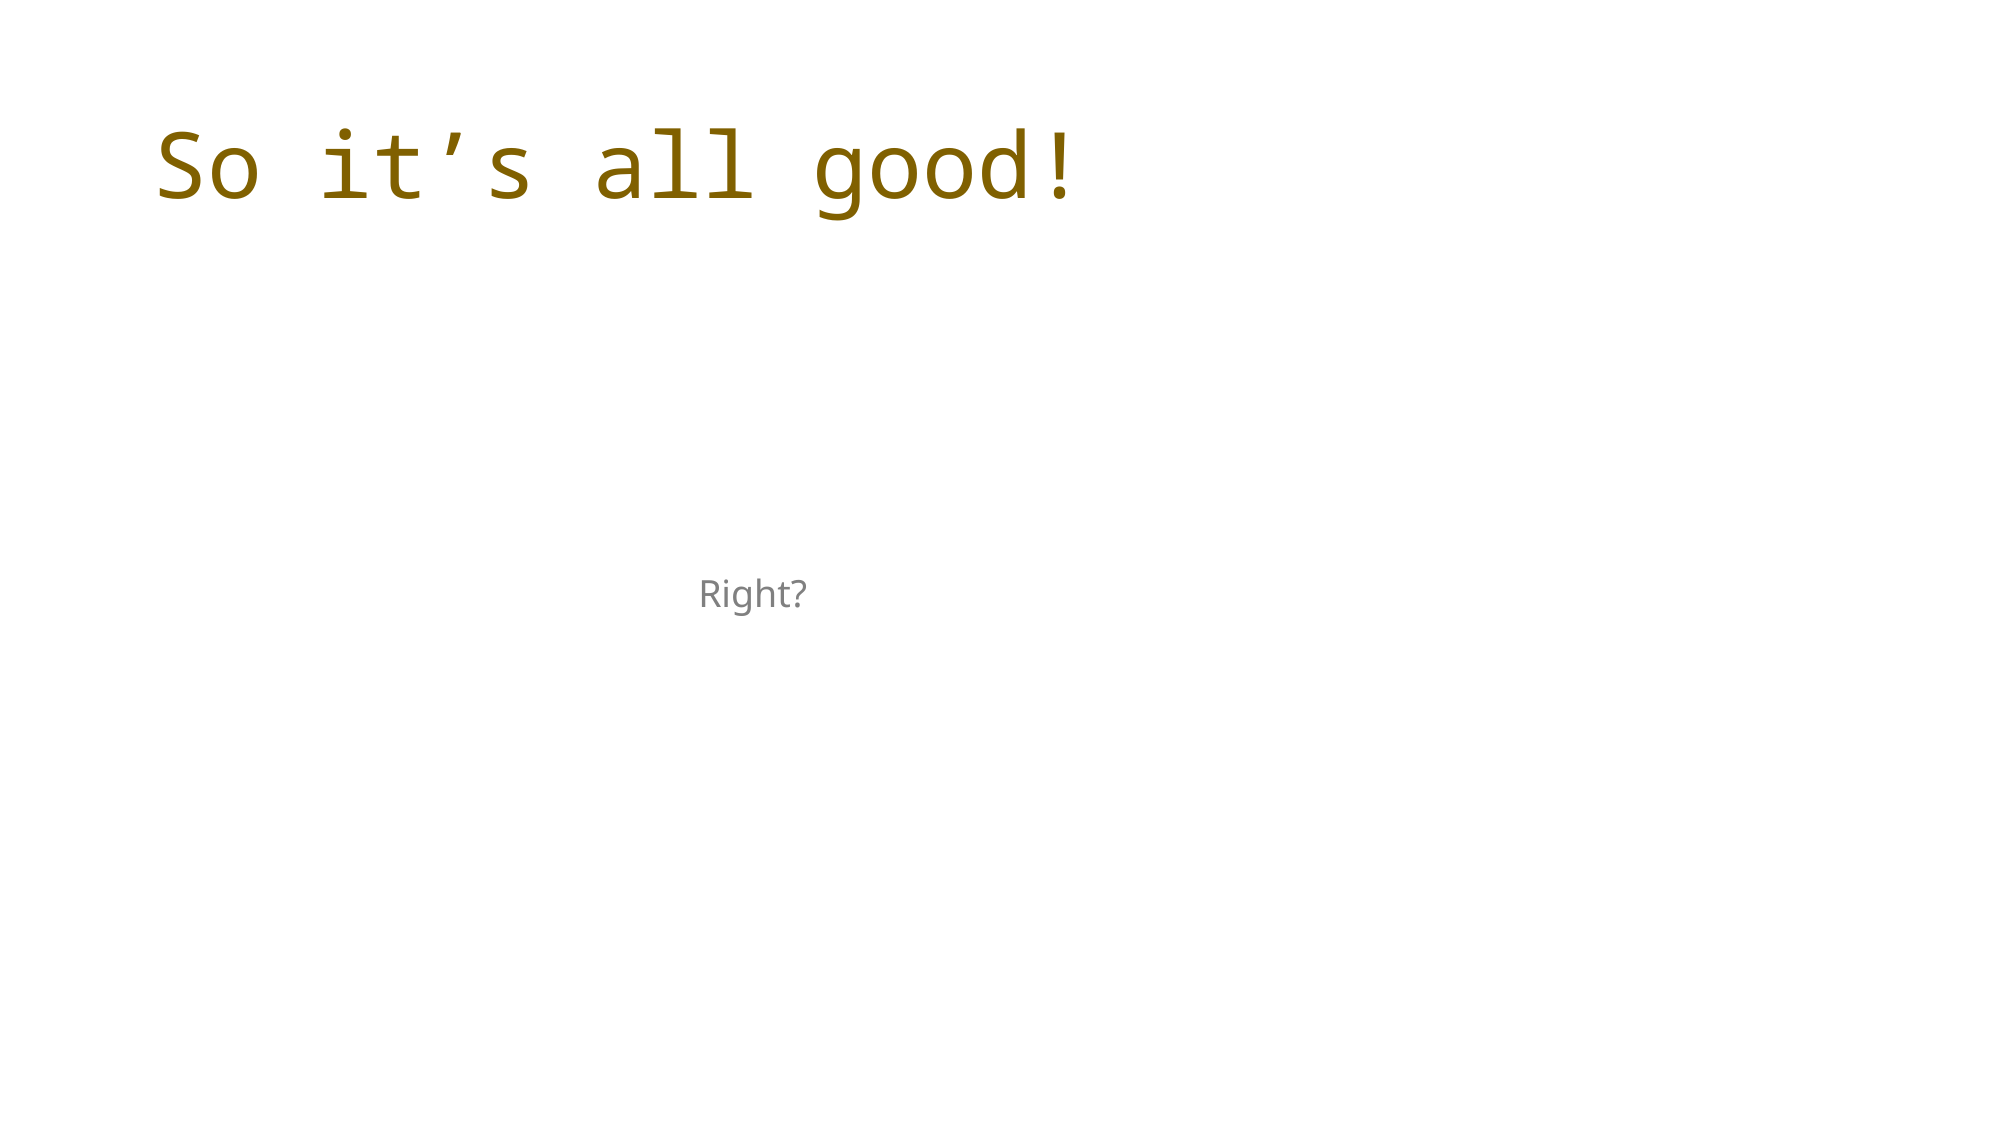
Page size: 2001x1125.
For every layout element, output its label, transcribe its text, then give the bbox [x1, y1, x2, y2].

title So it’s all good! [137, 59, 1863, 278]
text_box Right? [683, 562, 823, 623]
